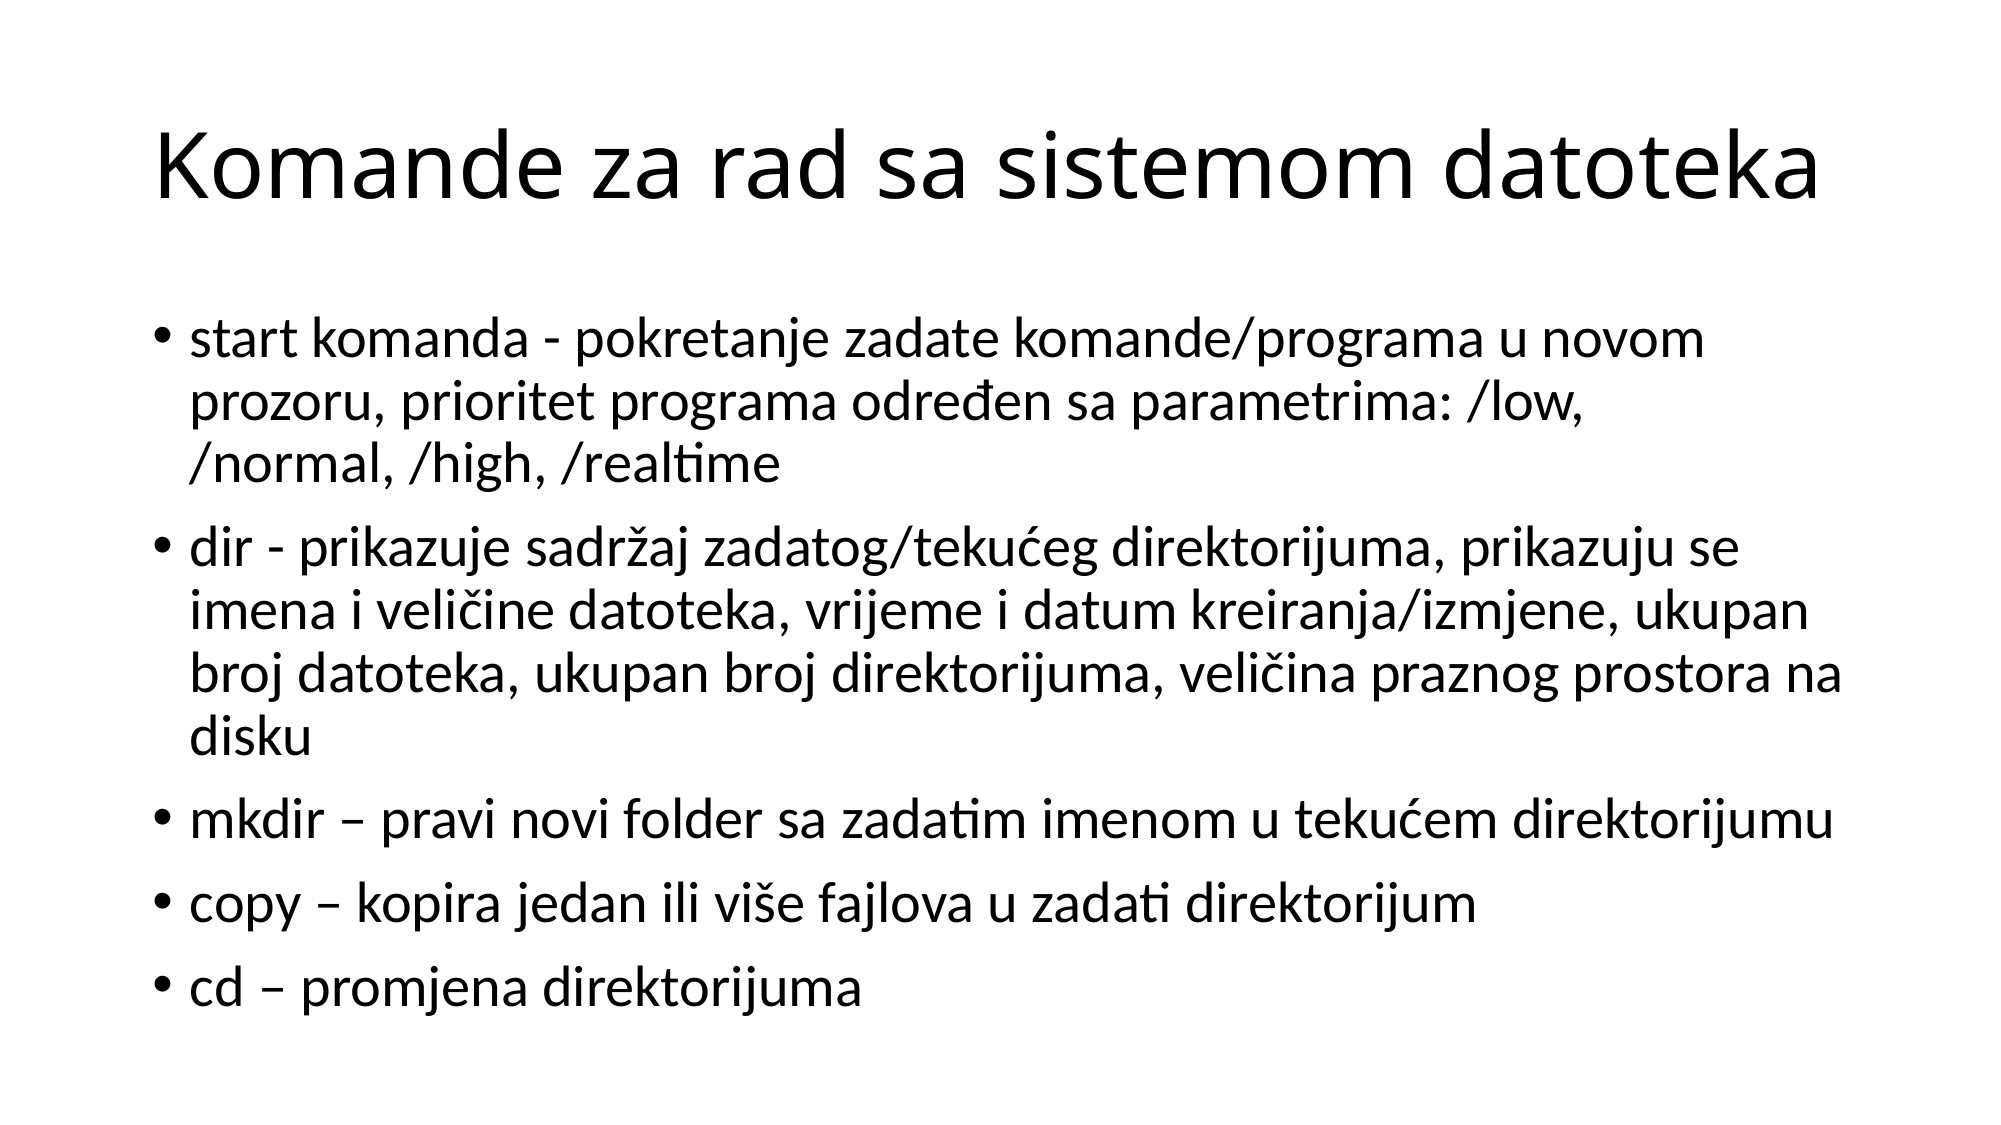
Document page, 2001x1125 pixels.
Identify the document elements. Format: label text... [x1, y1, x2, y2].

list start komanda - pokretanje zadate komande/programa u novom prozoru, prioritet programa određen sa parametrima: /low, /normal, /high, /realtime dir - prikazuje sadržaj zadatog/tekućeg direktorijuma, prikazuju se imena i veličine datoteka, vrijeme i datum kreiranja/izmjene, ukupan broj datoteka, ukupan broj direktorijuma, veličina praznog prostora na disku mkdir – pravi novi folder sa zadatim imenom u tekućem direktorijumu copy – kopira jedan ili više fajlova u zadati direktorijum cd – promjena direktorijuma [137, 299, 1863, 1064]
title Komande za rad sa sistemom datoteka [137, 59, 1863, 278]
